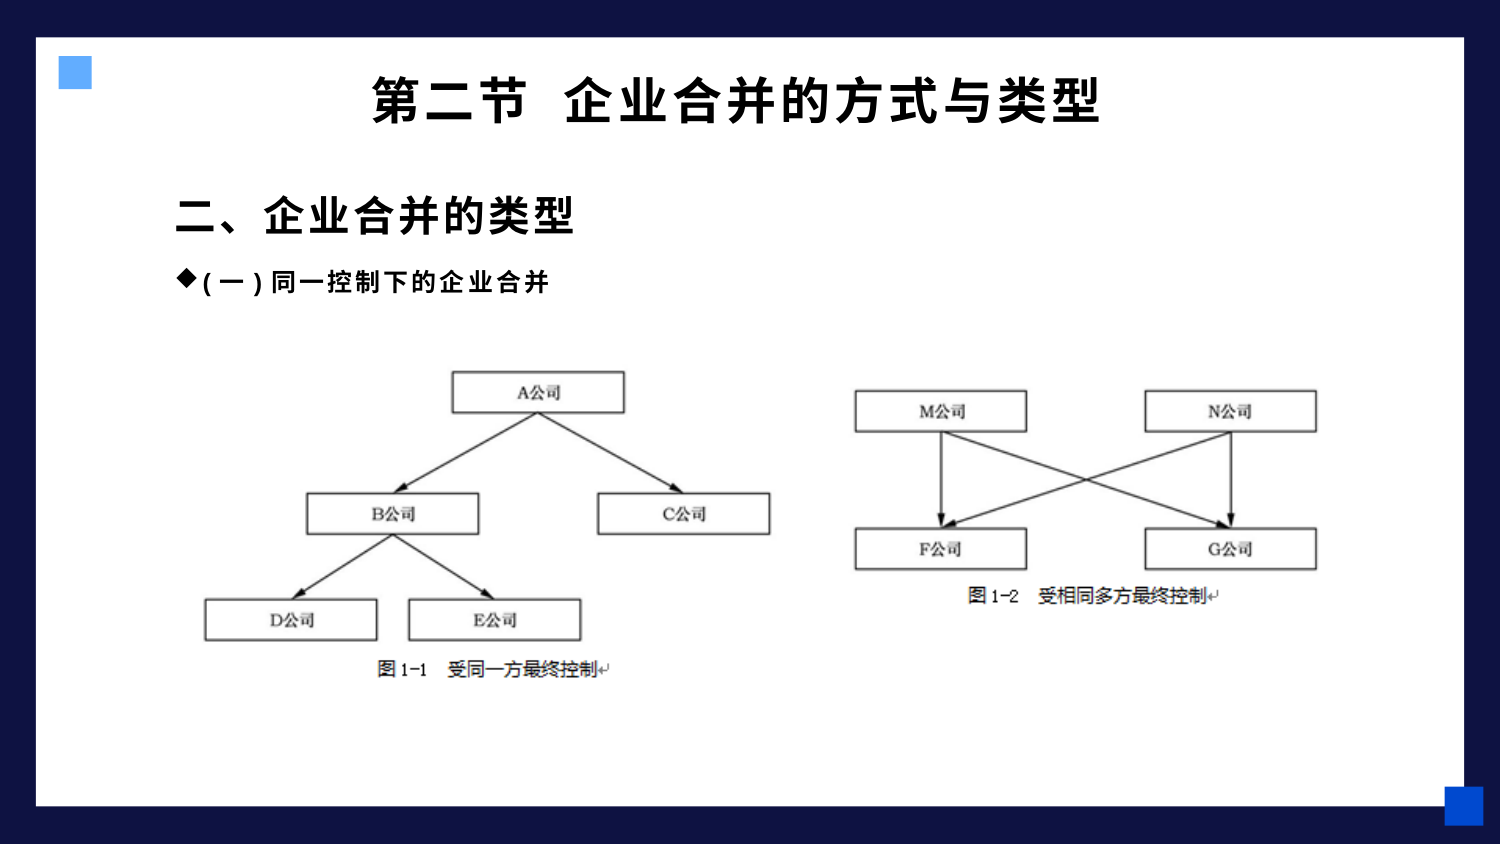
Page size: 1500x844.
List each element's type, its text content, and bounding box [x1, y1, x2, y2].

picture [832, 386, 1364, 609]
list 二、企业合并的类型 (一)同一控制下的企业合并 [157, 179, 1343, 604]
picture [171, 346, 822, 684]
title 第二节 企业合并的方式与类型 [141, 48, 1327, 138]
